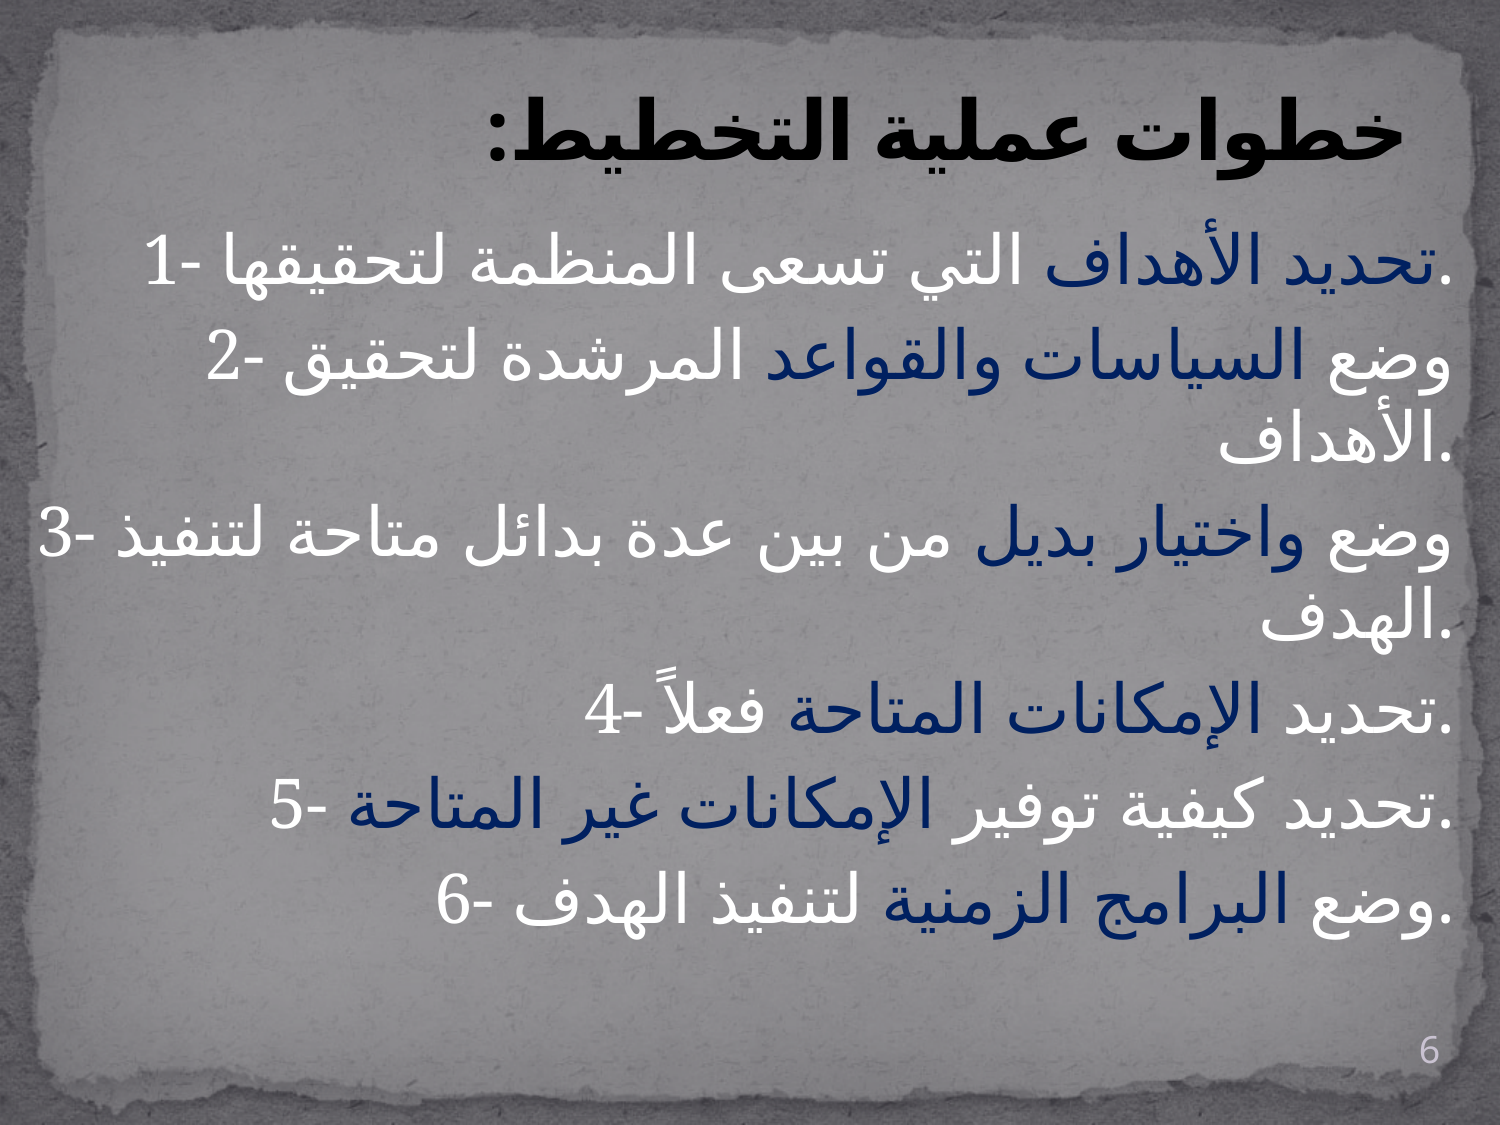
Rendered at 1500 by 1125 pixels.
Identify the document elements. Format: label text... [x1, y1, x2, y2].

list 1- تحديد الأهداف التي تسعى المنظمة لتحقيقها. 2- وضع السياسات والقواعد المرشدة لتحقيق الأهداف. 3- وضع واختيار بديل من بين عدة بدائل متاحة لتنفيذ الهدف. 4- تحديد الإمكانات المتاحة فعلاً. 5- تحديد كيفية توفير الإمكانات غير المتاحة. 6- وضع البرامج الزمنية لتنفيذ الهدف. [16, 208, 1470, 894]
slide_number 6 [1379, 1014, 1480, 1089]
title خطوات عملية التخطيط: [74, 43, 1425, 185]
